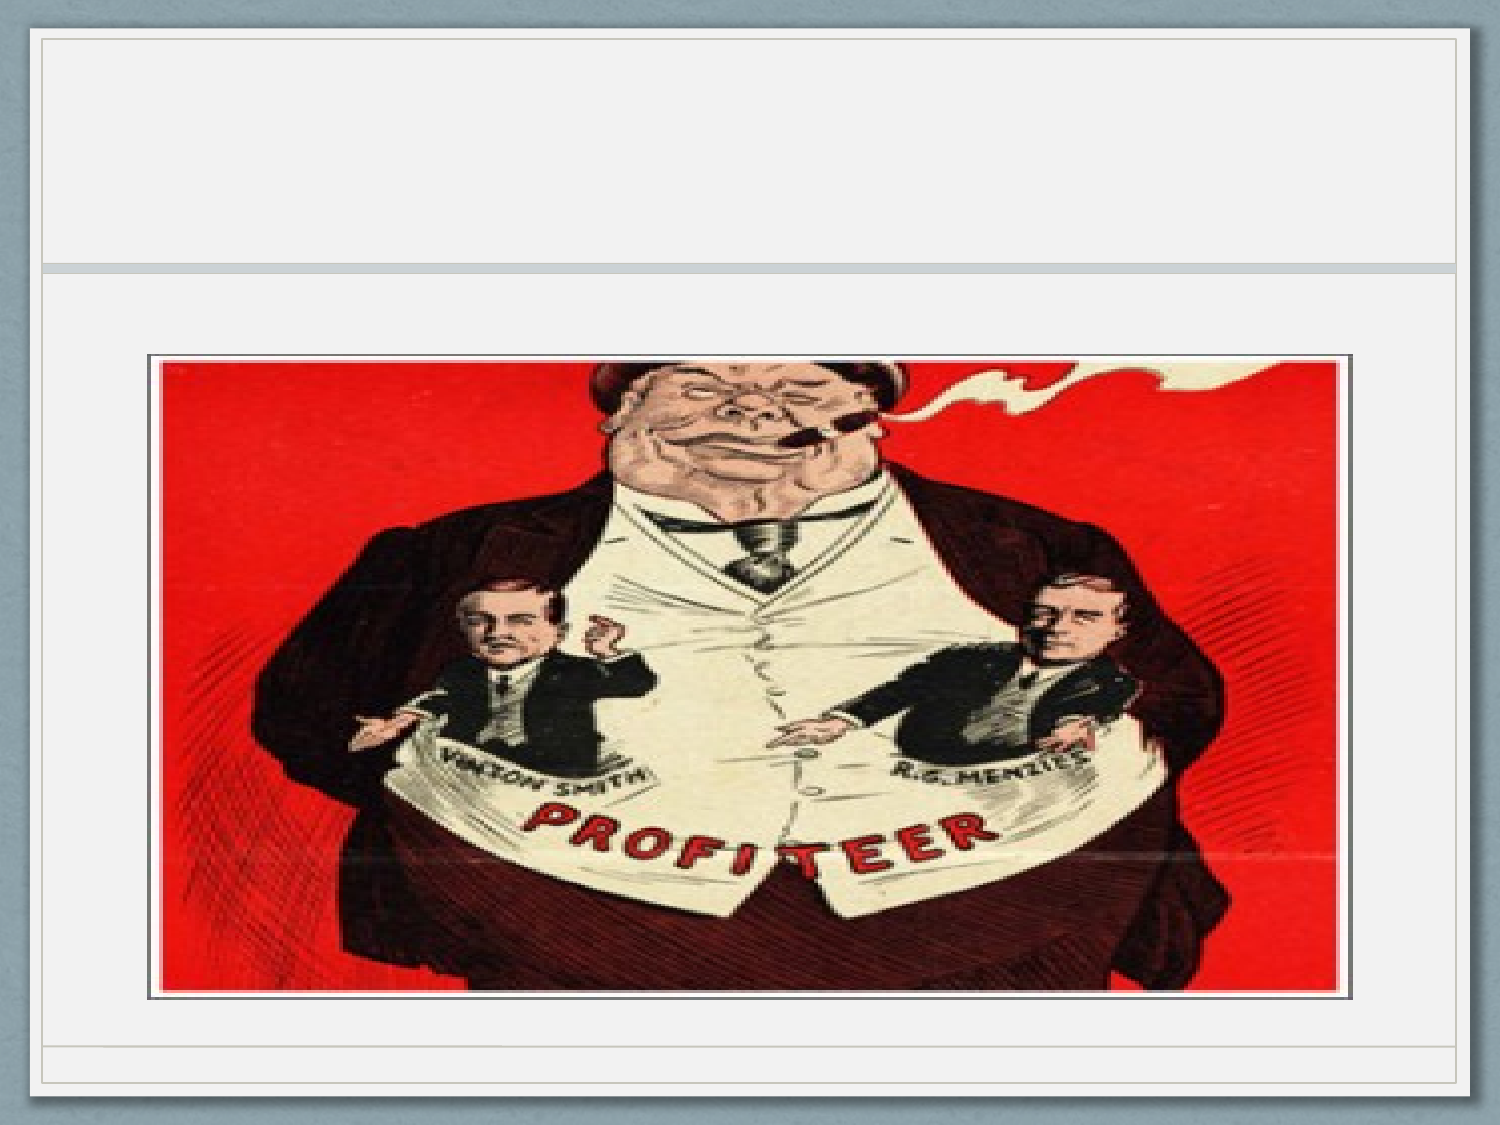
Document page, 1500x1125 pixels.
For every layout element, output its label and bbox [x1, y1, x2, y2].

picture [147, 354, 1354, 1001]
